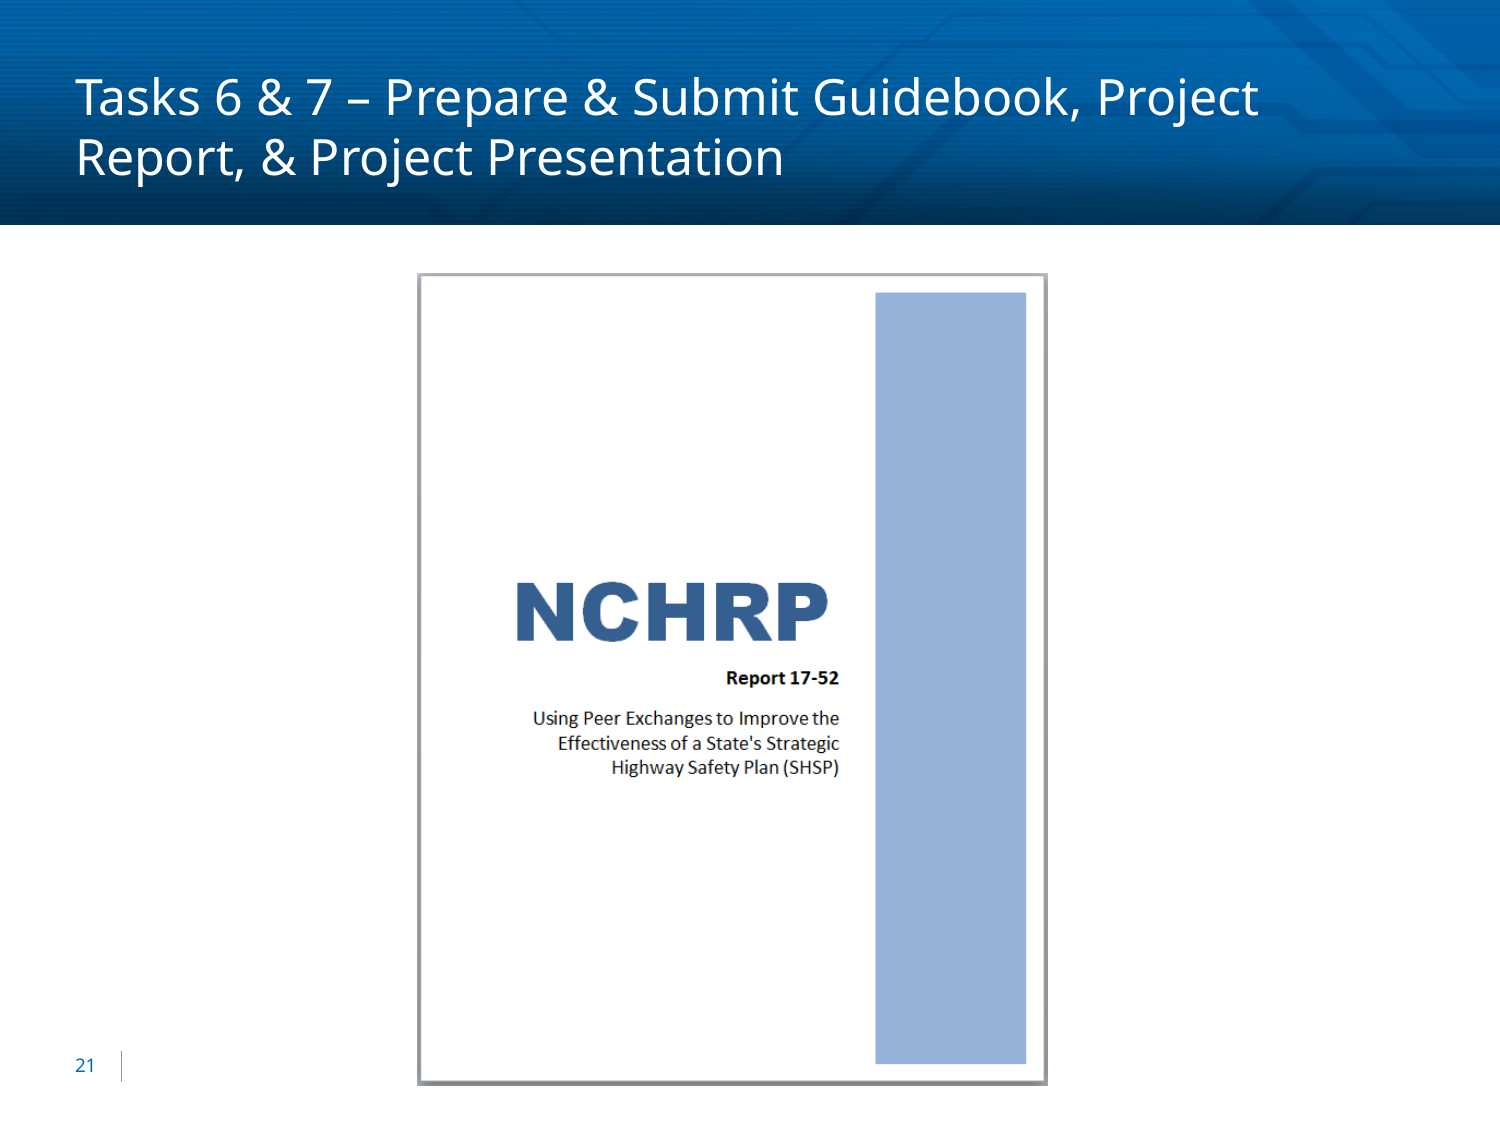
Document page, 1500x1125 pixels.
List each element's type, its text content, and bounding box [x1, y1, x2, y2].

picture [0, 0, 1500, 225]
picture [416, 272, 1048, 1086]
slide_number 21 [75, 1053, 135, 1080]
title Tasks 6 & 7 – Prepare & Submit Guidebook, Project Report, & Project Presentation [75, 59, 1435, 193]
